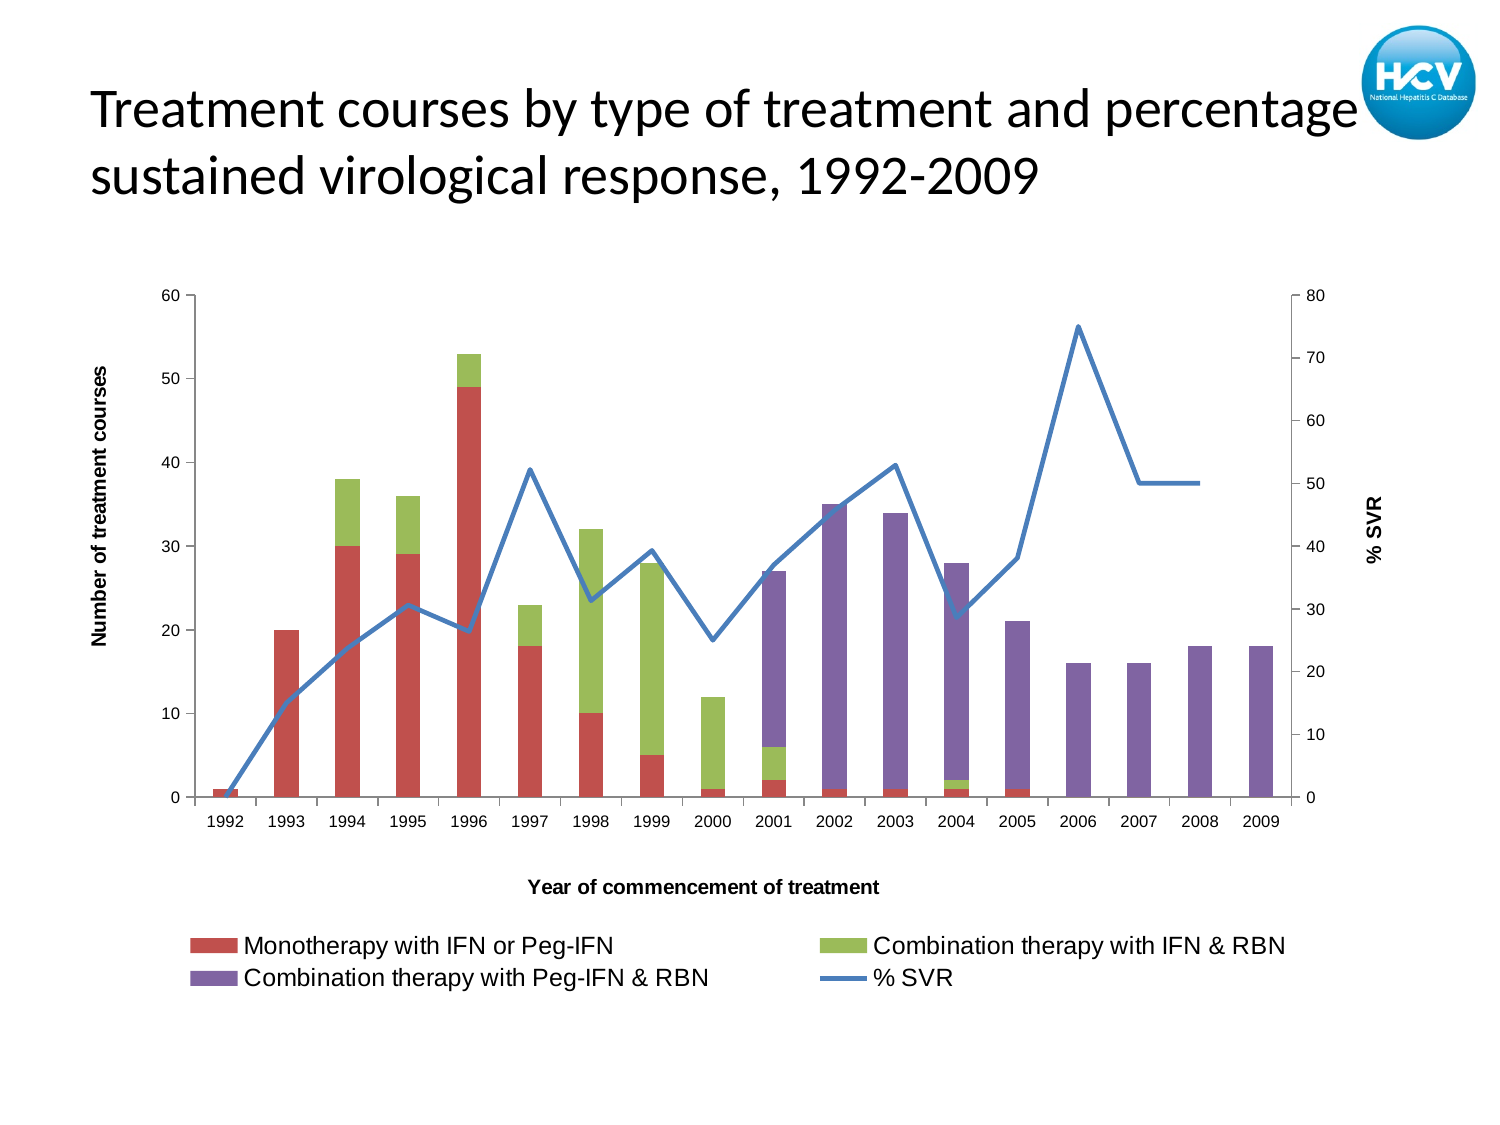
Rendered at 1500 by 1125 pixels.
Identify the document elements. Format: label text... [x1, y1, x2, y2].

chart [70, 269, 1421, 1013]
title Treatment courses by type of treatment and percentage sustained virological response, 1992-2009 [75, 45, 1425, 233]
picture [1359, 23, 1478, 142]
